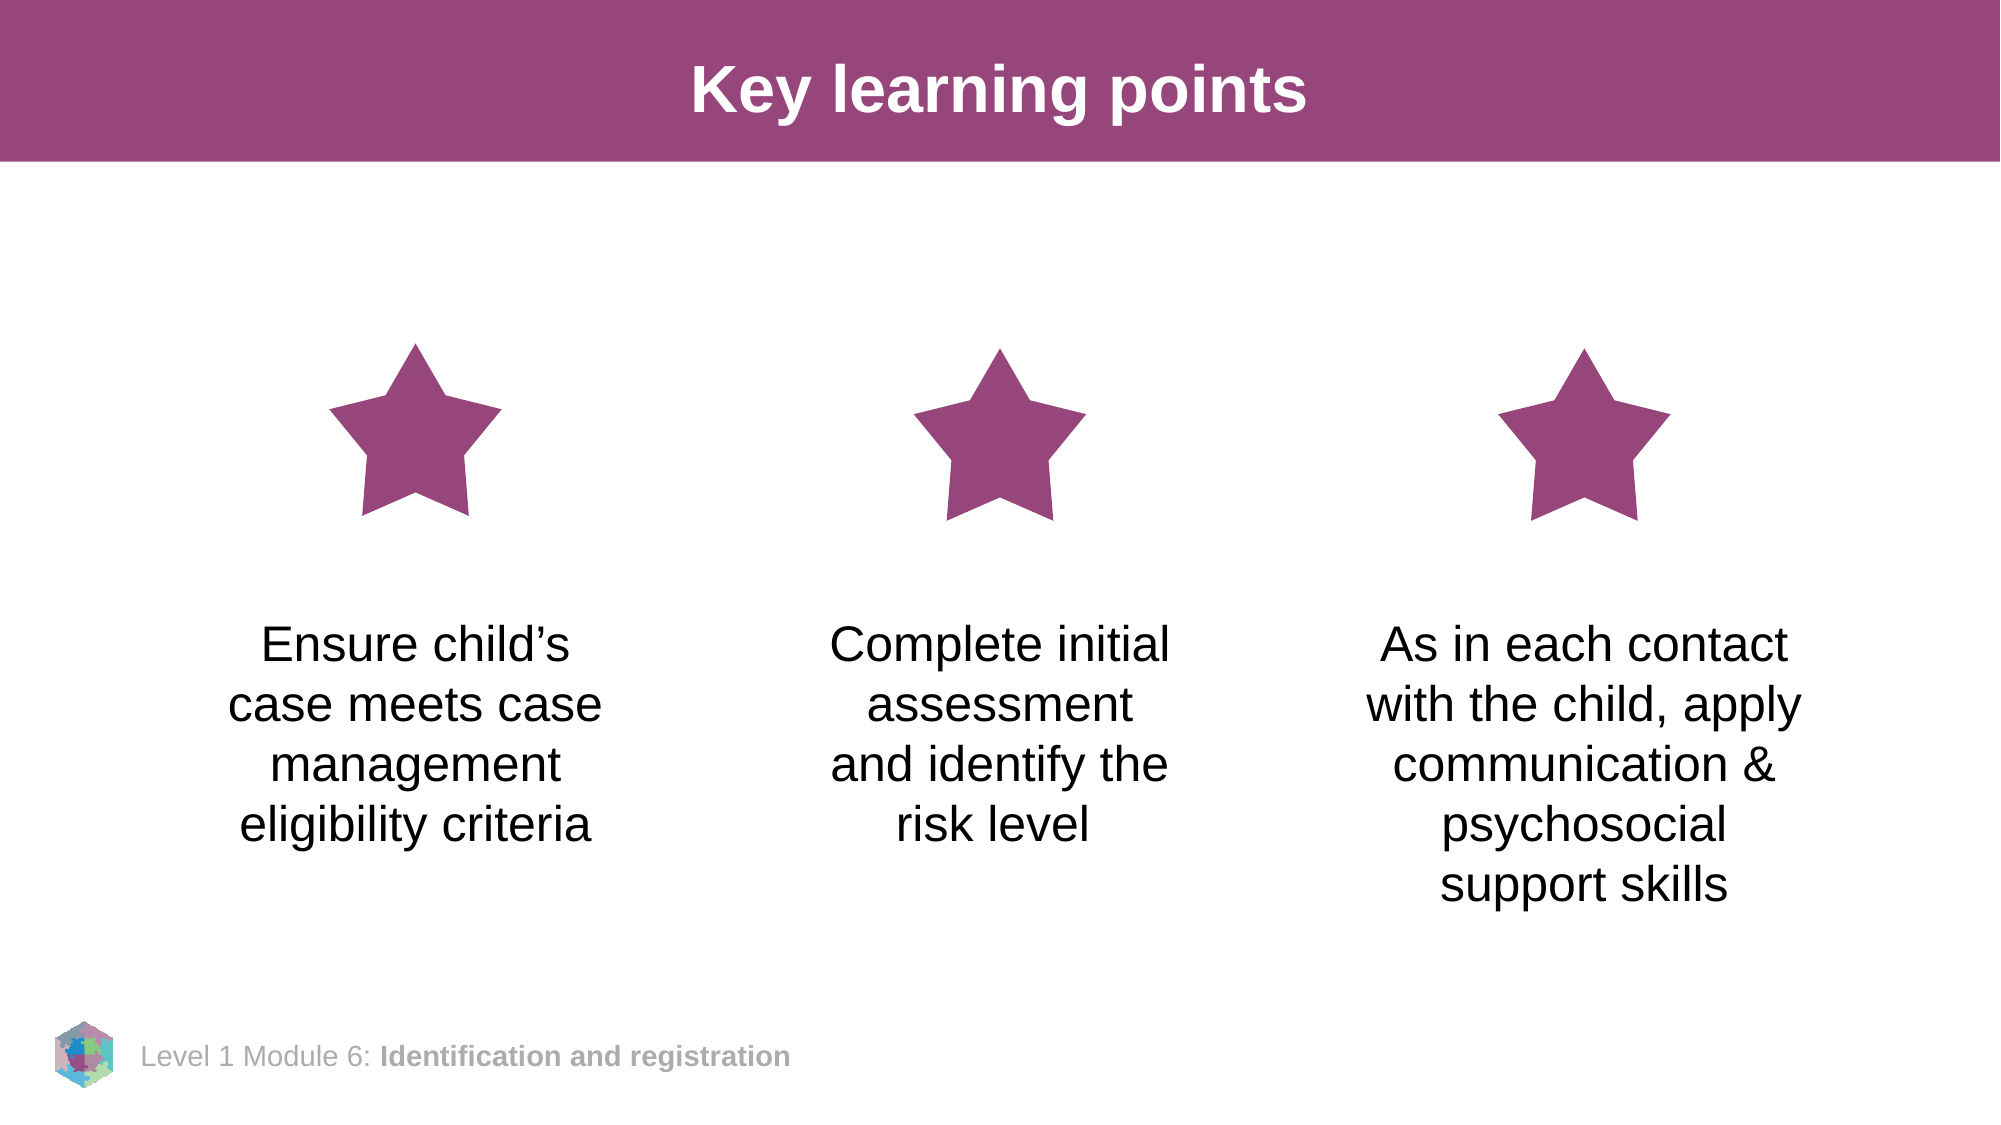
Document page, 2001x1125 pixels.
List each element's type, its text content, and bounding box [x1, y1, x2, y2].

text_box Ensure child’s case meets case management eligibility criteria [203, 604, 628, 860]
text_box [327, 341, 504, 518]
title Key learning points [137, 19, 1863, 163]
text_box Complete initial assessment and identify the risk level [813, 604, 1187, 860]
picture [55, 1021, 113, 1088]
text_box [1496, 346, 1673, 523]
text_box [911, 346, 1089, 523]
text_box As in each contact with the child, apply communication & psychosocial support skills [1350, 604, 1819, 920]
